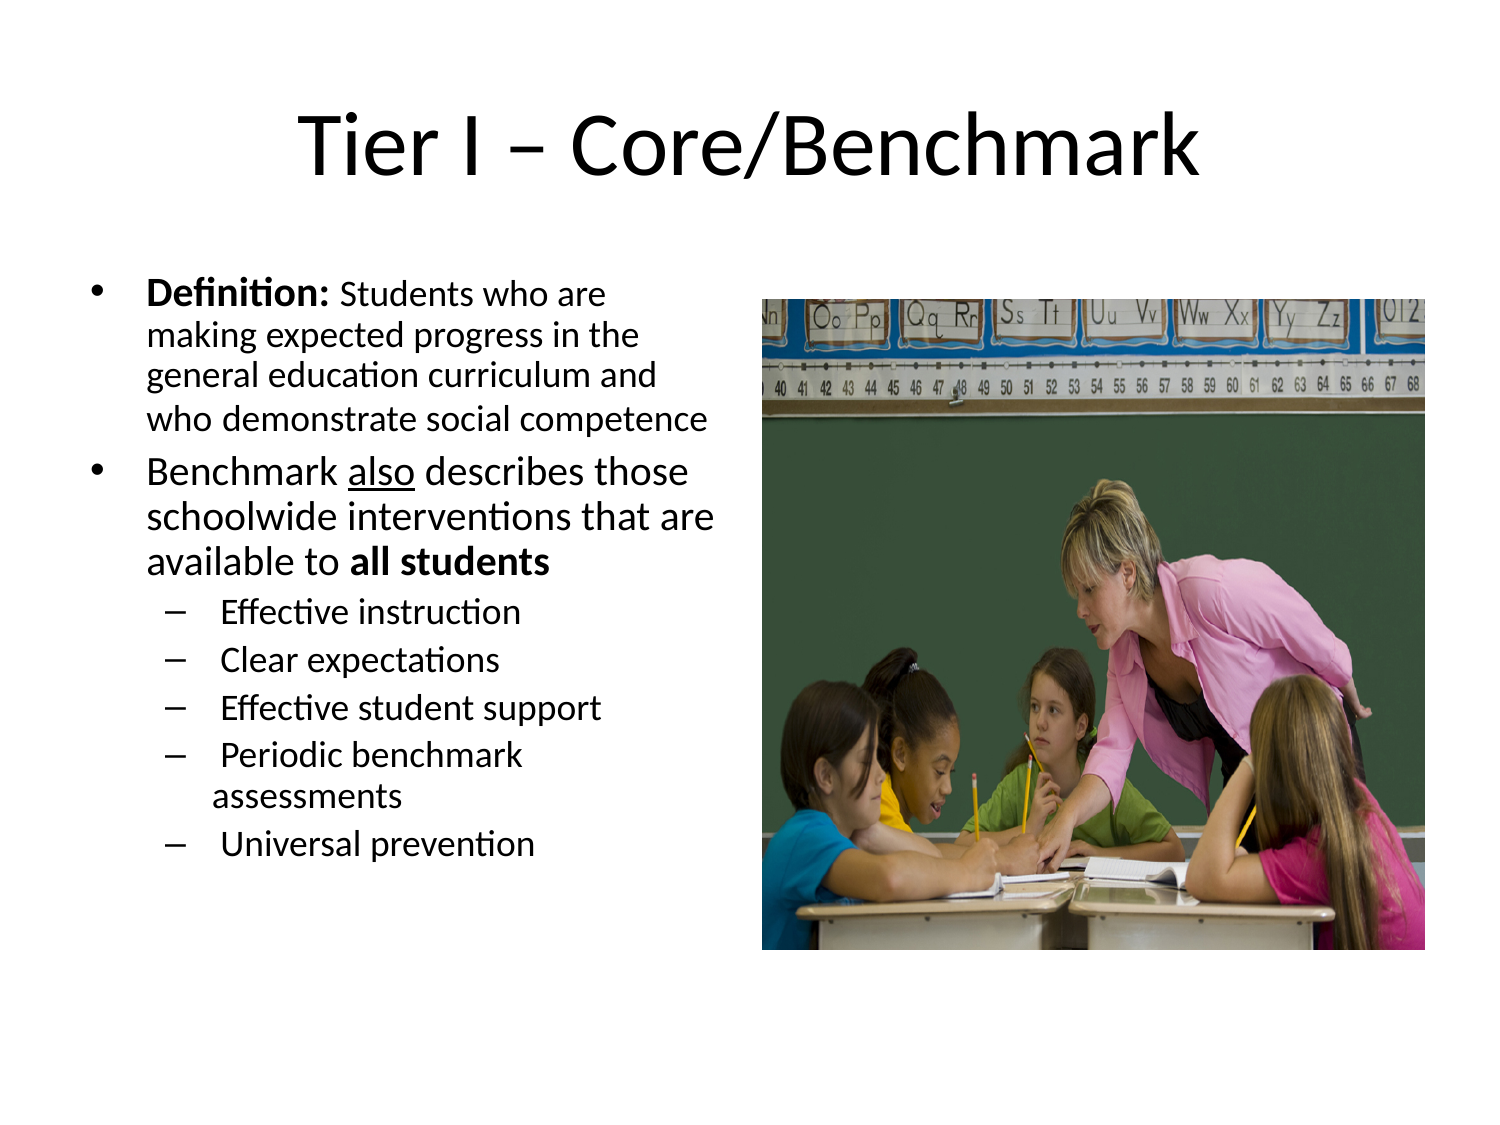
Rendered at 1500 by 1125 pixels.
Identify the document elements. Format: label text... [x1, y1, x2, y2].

list Definition: Students who are making expected progress in the general education curriculum and who demonstrate social competence Benchmark also describes those schoolwide interventions that are available to all students Effective instruction Clear expectations Effective student support Periodic benchmark assessments Universal prevention [75, 262, 738, 1005]
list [762, 299, 1426, 951]
title Tier I – Core/Benchmark [75, 45, 1425, 233]
